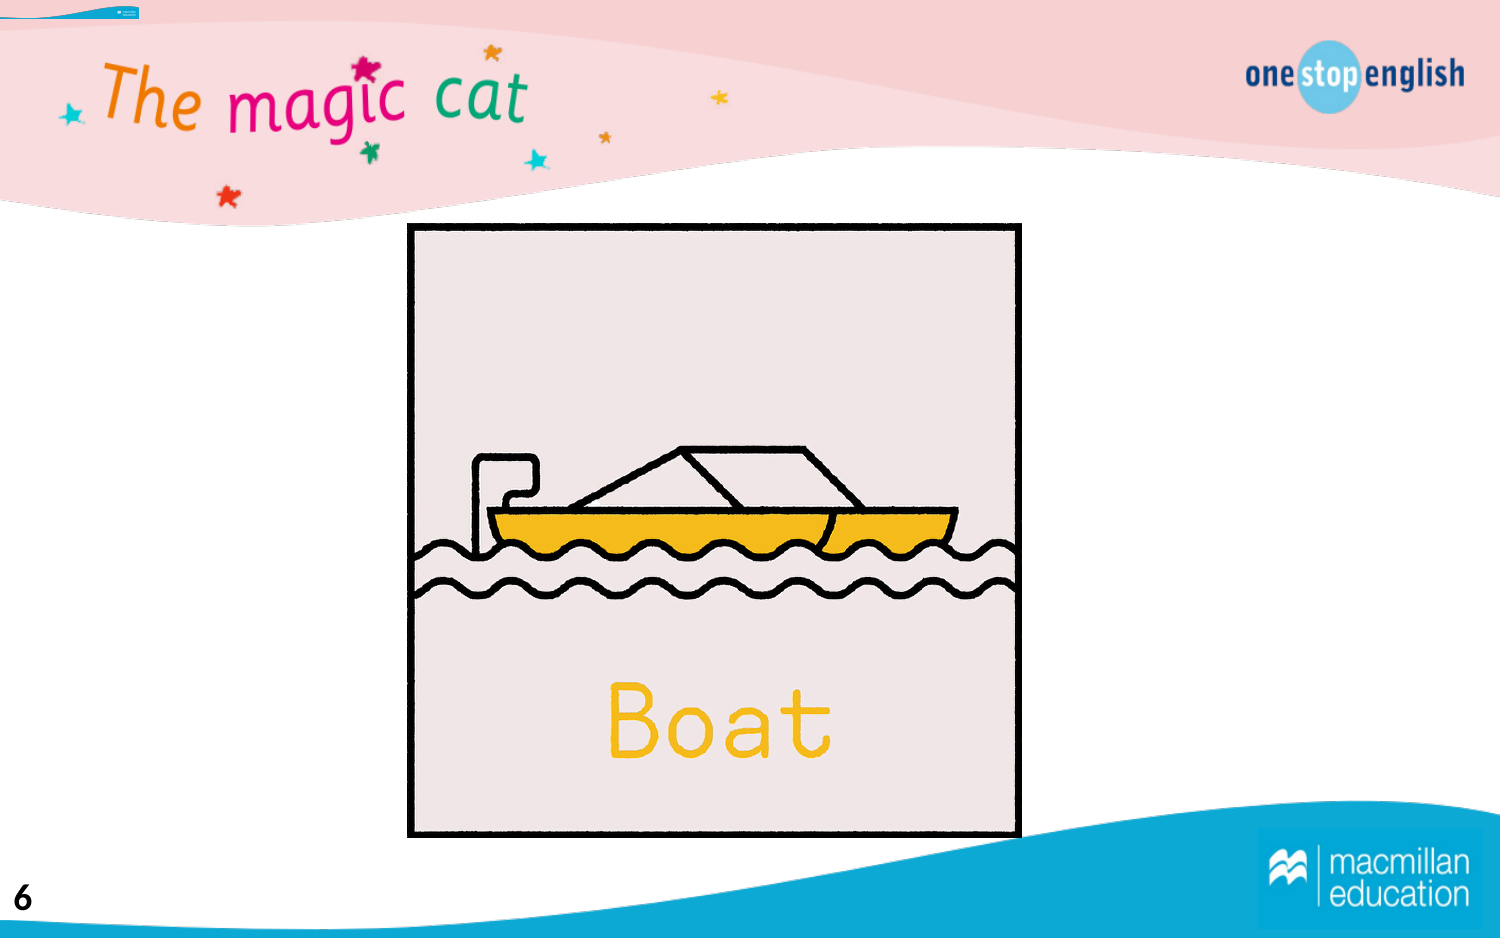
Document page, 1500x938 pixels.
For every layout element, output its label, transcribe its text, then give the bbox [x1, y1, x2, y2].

footer 6 [0, 870, 55, 921]
picture [407, 223, 1022, 839]
